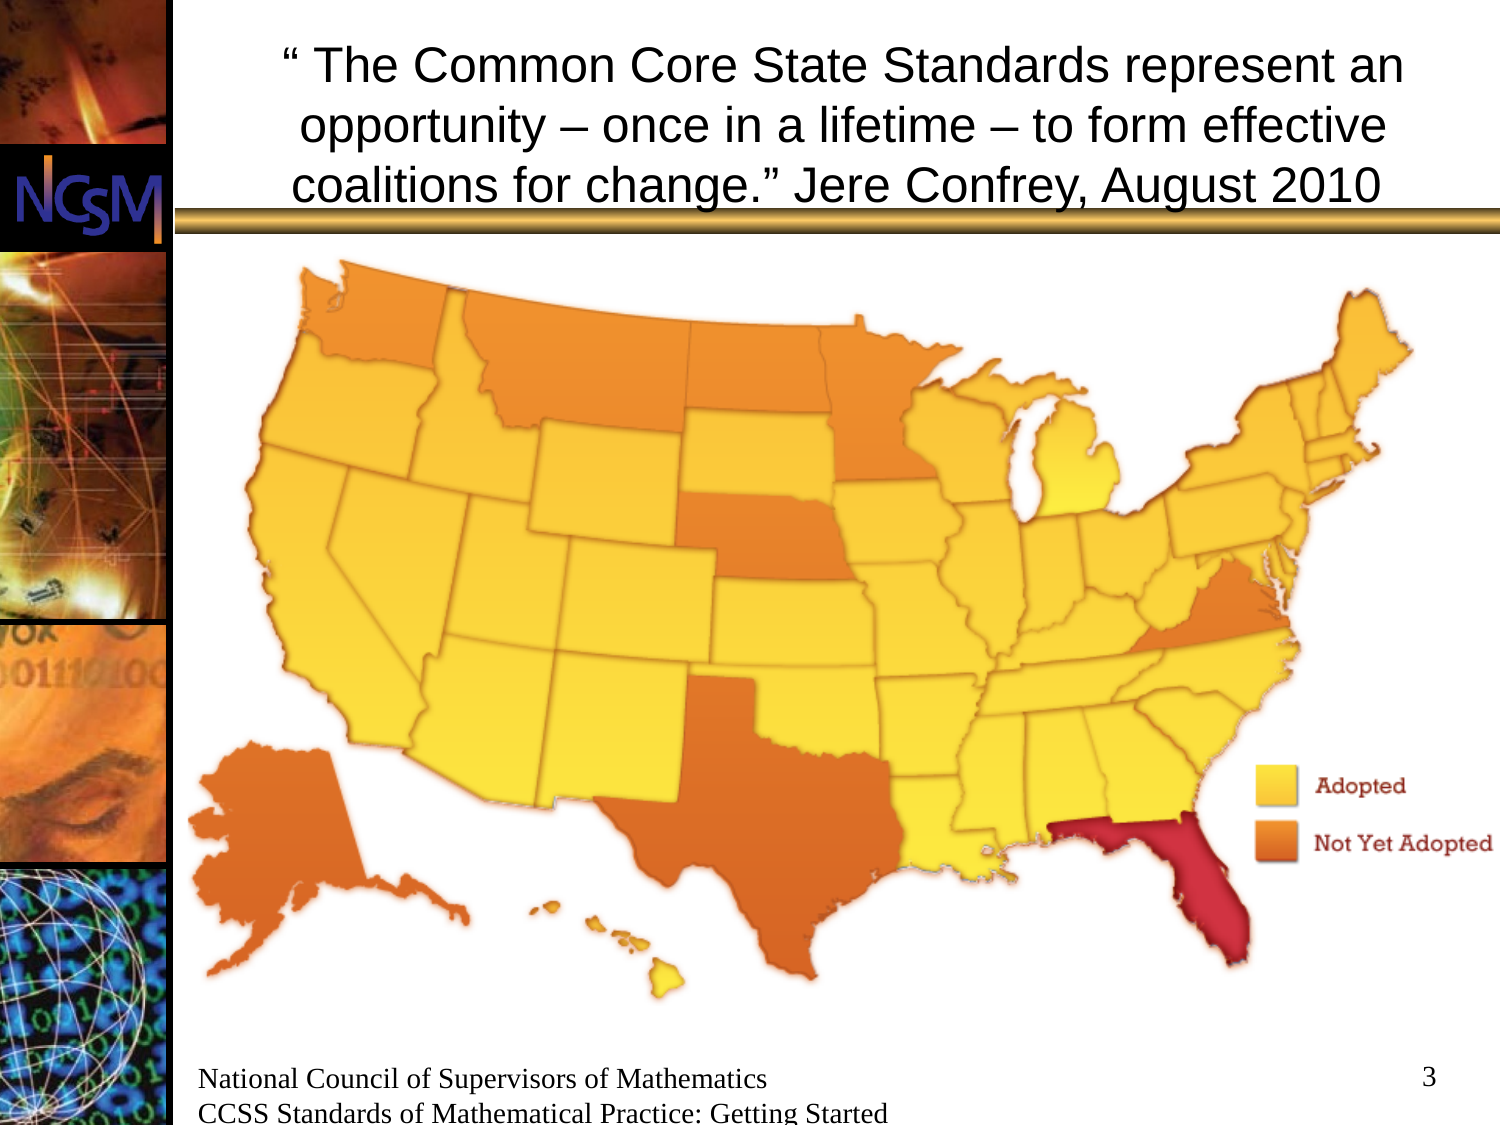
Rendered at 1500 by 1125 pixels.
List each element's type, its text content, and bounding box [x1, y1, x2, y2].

text_box “ The Common Core State Standards represent an opportunity – once in a lifetime – to form effective coalitions for change.” Jere Confrey, August 2010 [187, 24, 1500, 220]
picture [0, 0, 167, 619]
picture [0, 625, 166, 862]
picture [179, 252, 1500, 1007]
picture [0, 869, 166, 1125]
slide_number 3 [1379, 1049, 1453, 1125]
